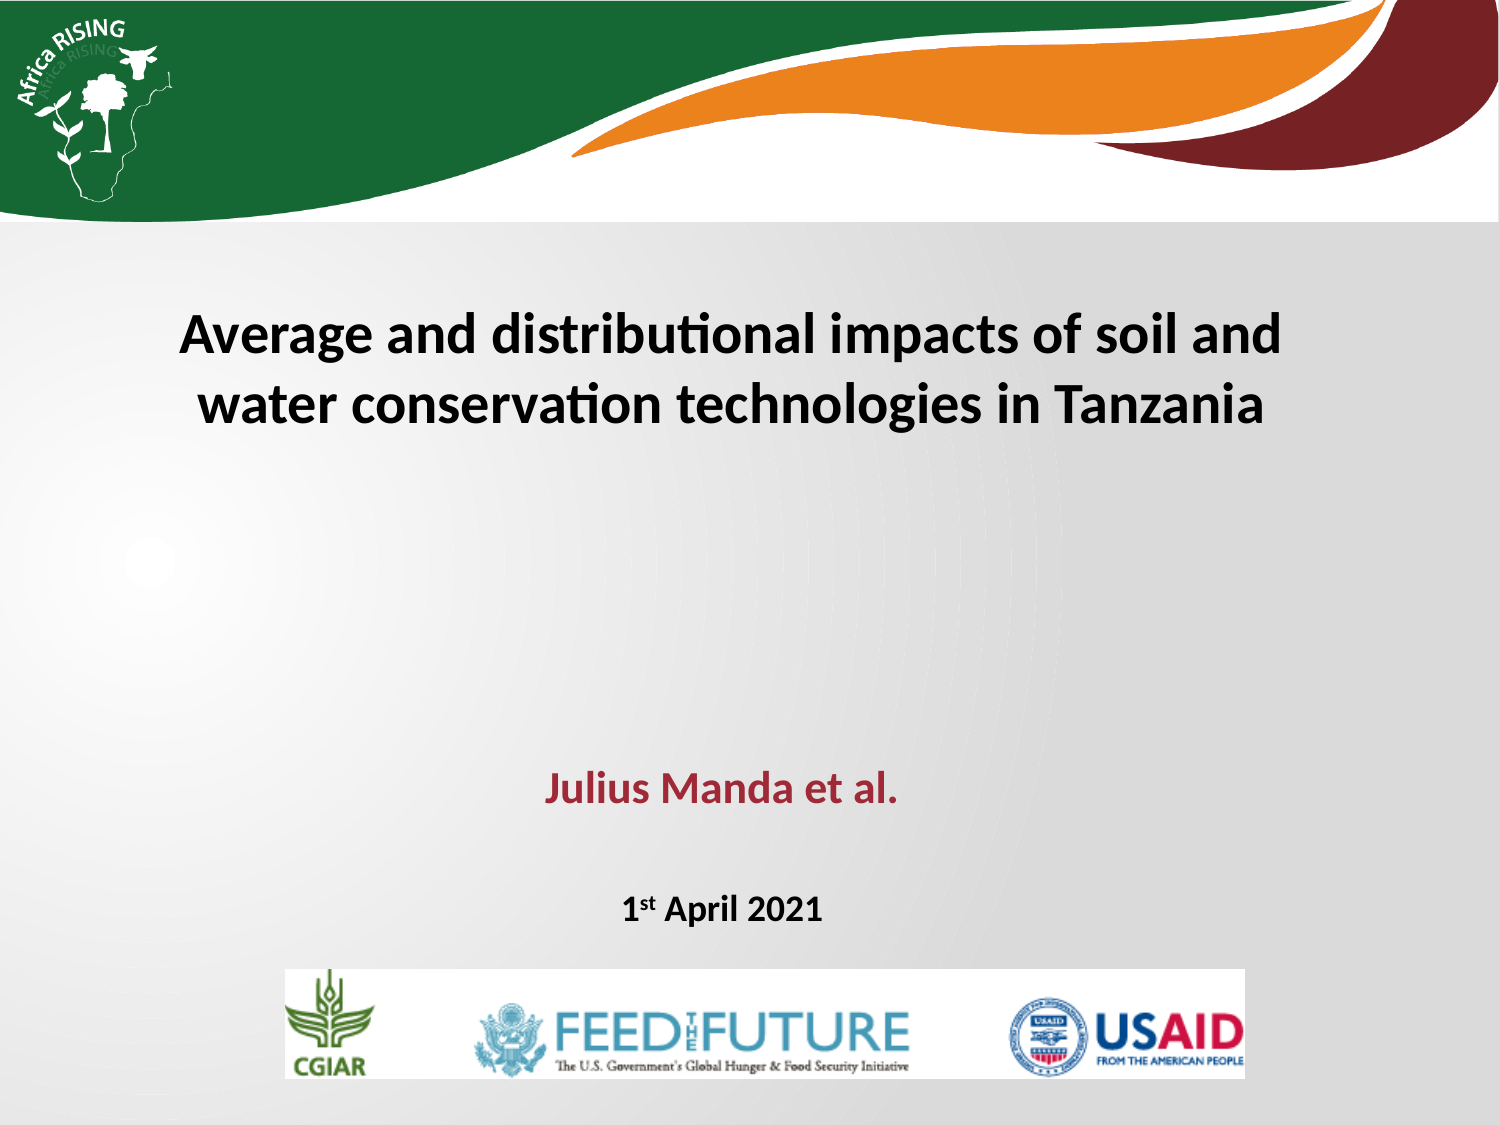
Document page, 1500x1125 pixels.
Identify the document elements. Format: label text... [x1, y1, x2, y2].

list Julius Manda et al. 1st April 2021 [337, 750, 1088, 950]
picture [285, 969, 1245, 1079]
picture [0, 0, 1499, 222]
list Average and distributional impacts of soil and water conservation technologies in Tanzania [137, 287, 1307, 475]
